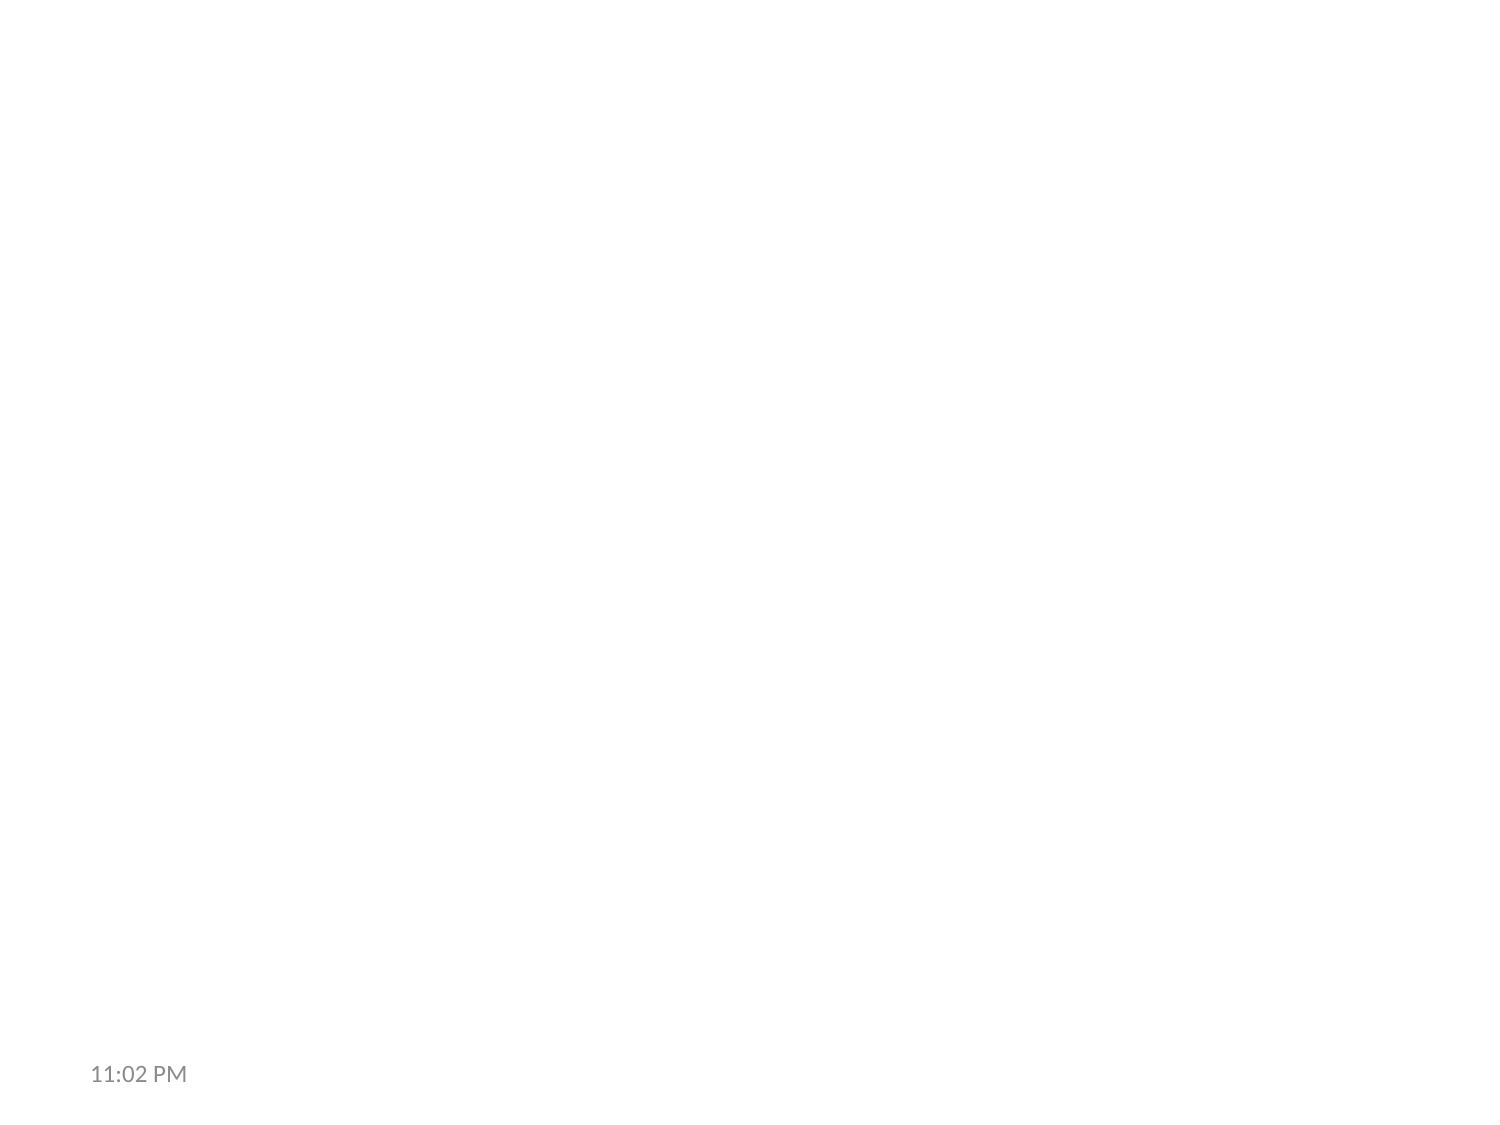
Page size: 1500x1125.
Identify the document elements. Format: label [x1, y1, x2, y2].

slide_number [75, 1042, 425, 1103]
